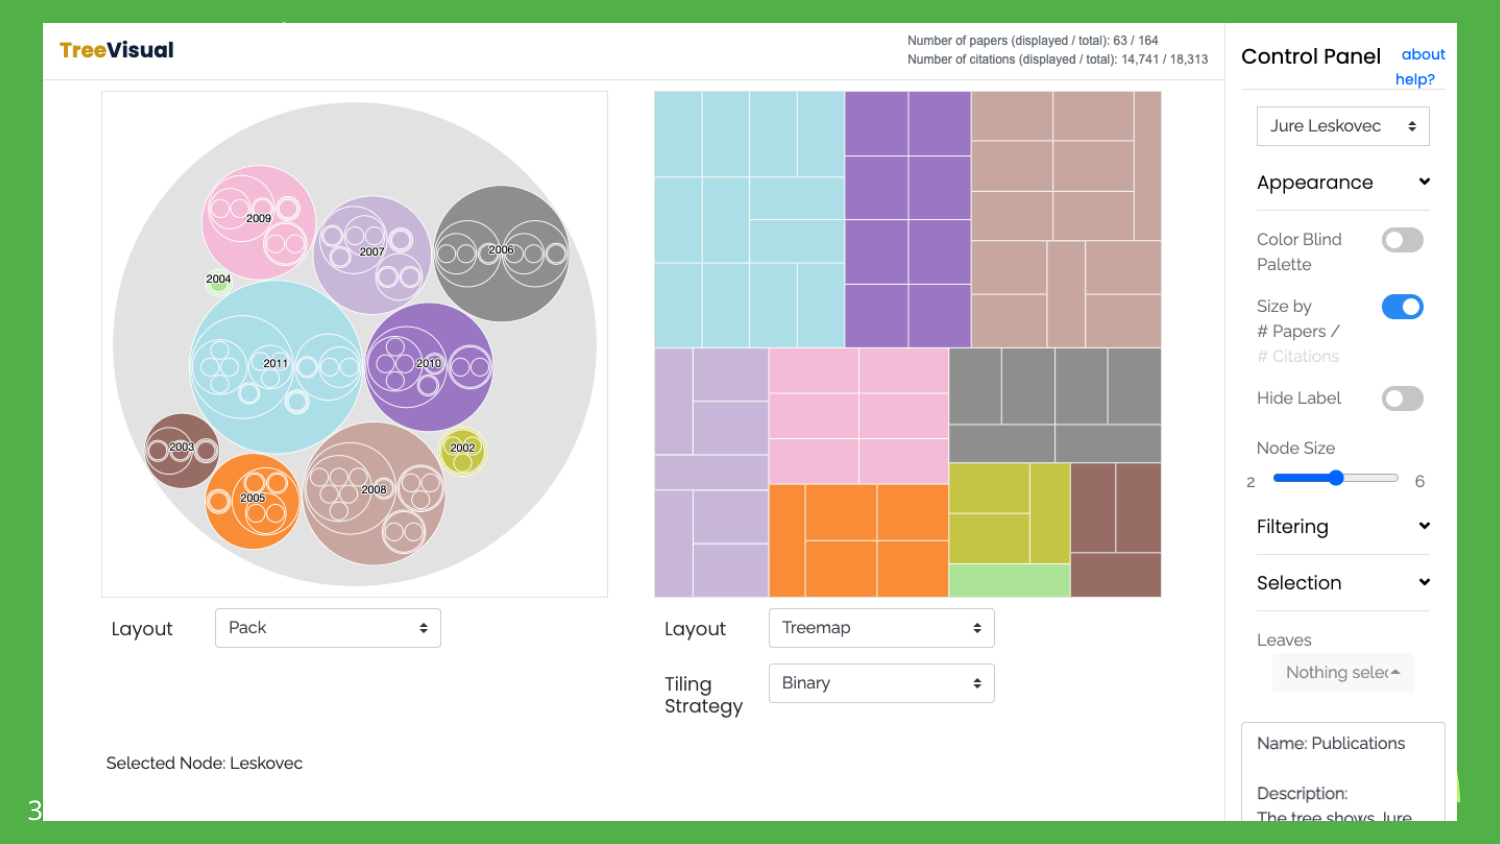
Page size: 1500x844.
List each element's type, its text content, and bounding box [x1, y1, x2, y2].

slide_number ‹#› [12, 779, 103, 844]
picture [43, 22, 1457, 821]
